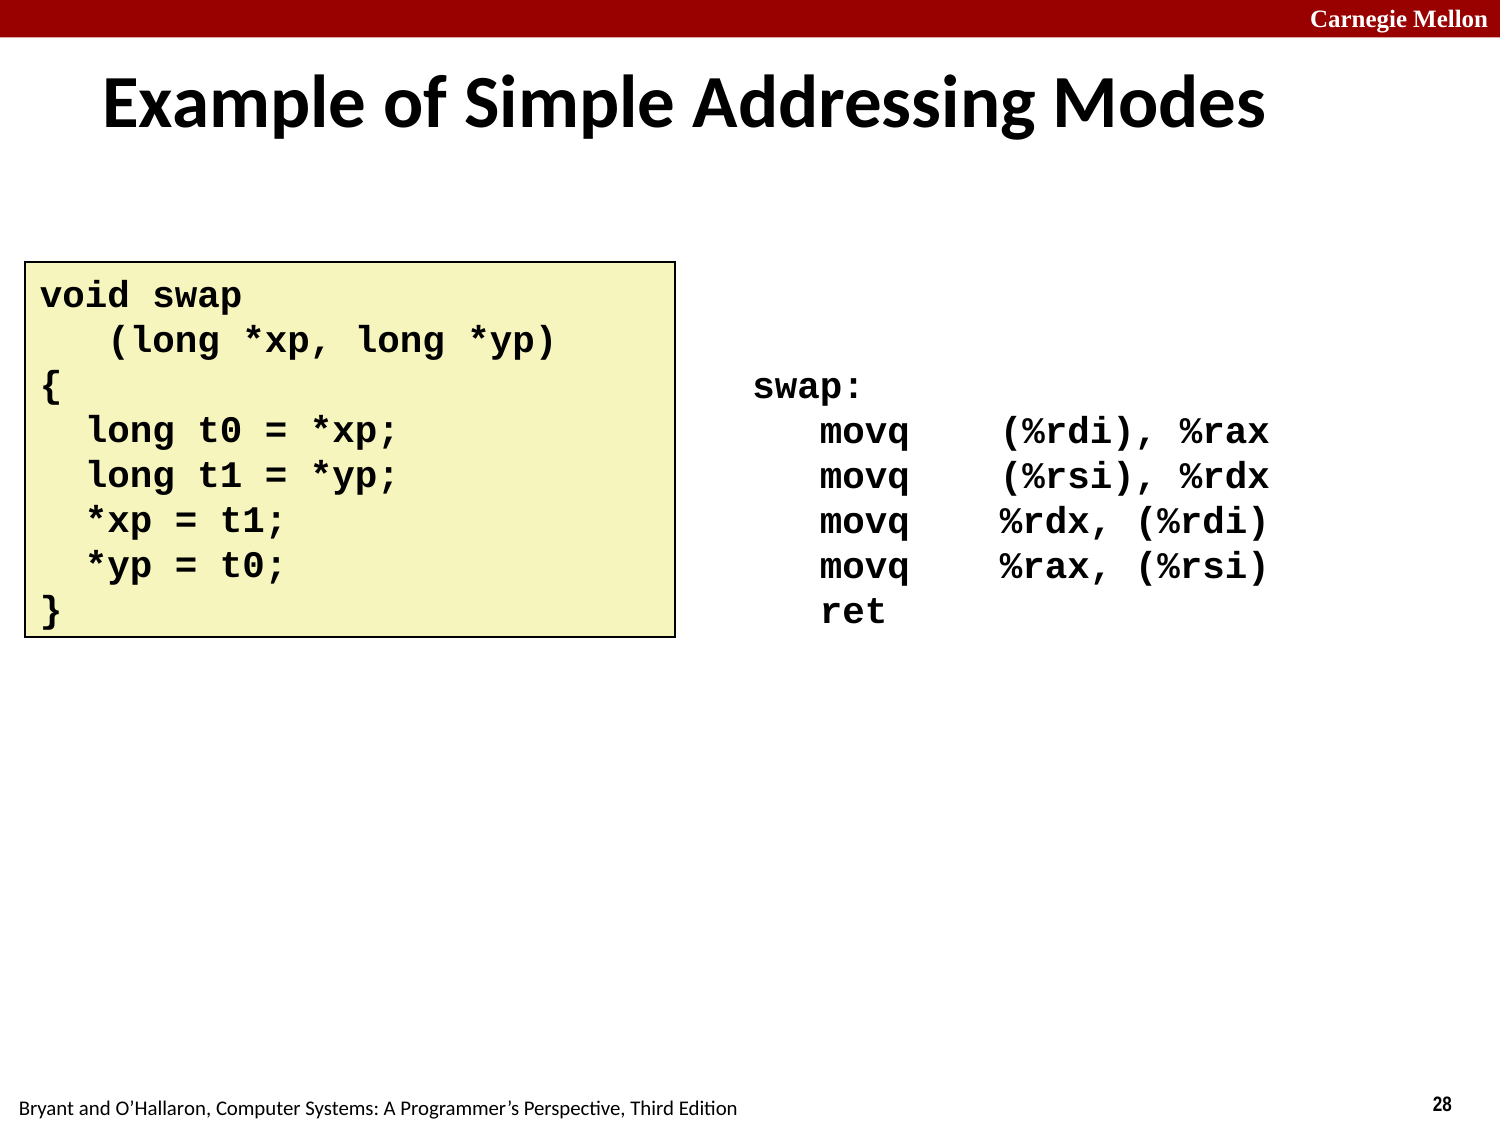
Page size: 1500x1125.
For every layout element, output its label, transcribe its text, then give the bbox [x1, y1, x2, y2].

text_box void swap (long *xp, long *yp) { long t0 = *xp; long t1 = *yp; *xp = t1; *yp = t0; } [24, 262, 675, 637]
title Example of Simple Addressing Modes [87, 49, 1345, 145]
text_box swap: movq (%rdi), %rax movq (%rsi), %rdx movq %rdx, (%rdi) movq %rax, (%rsi) ret [737, 353, 1425, 638]
